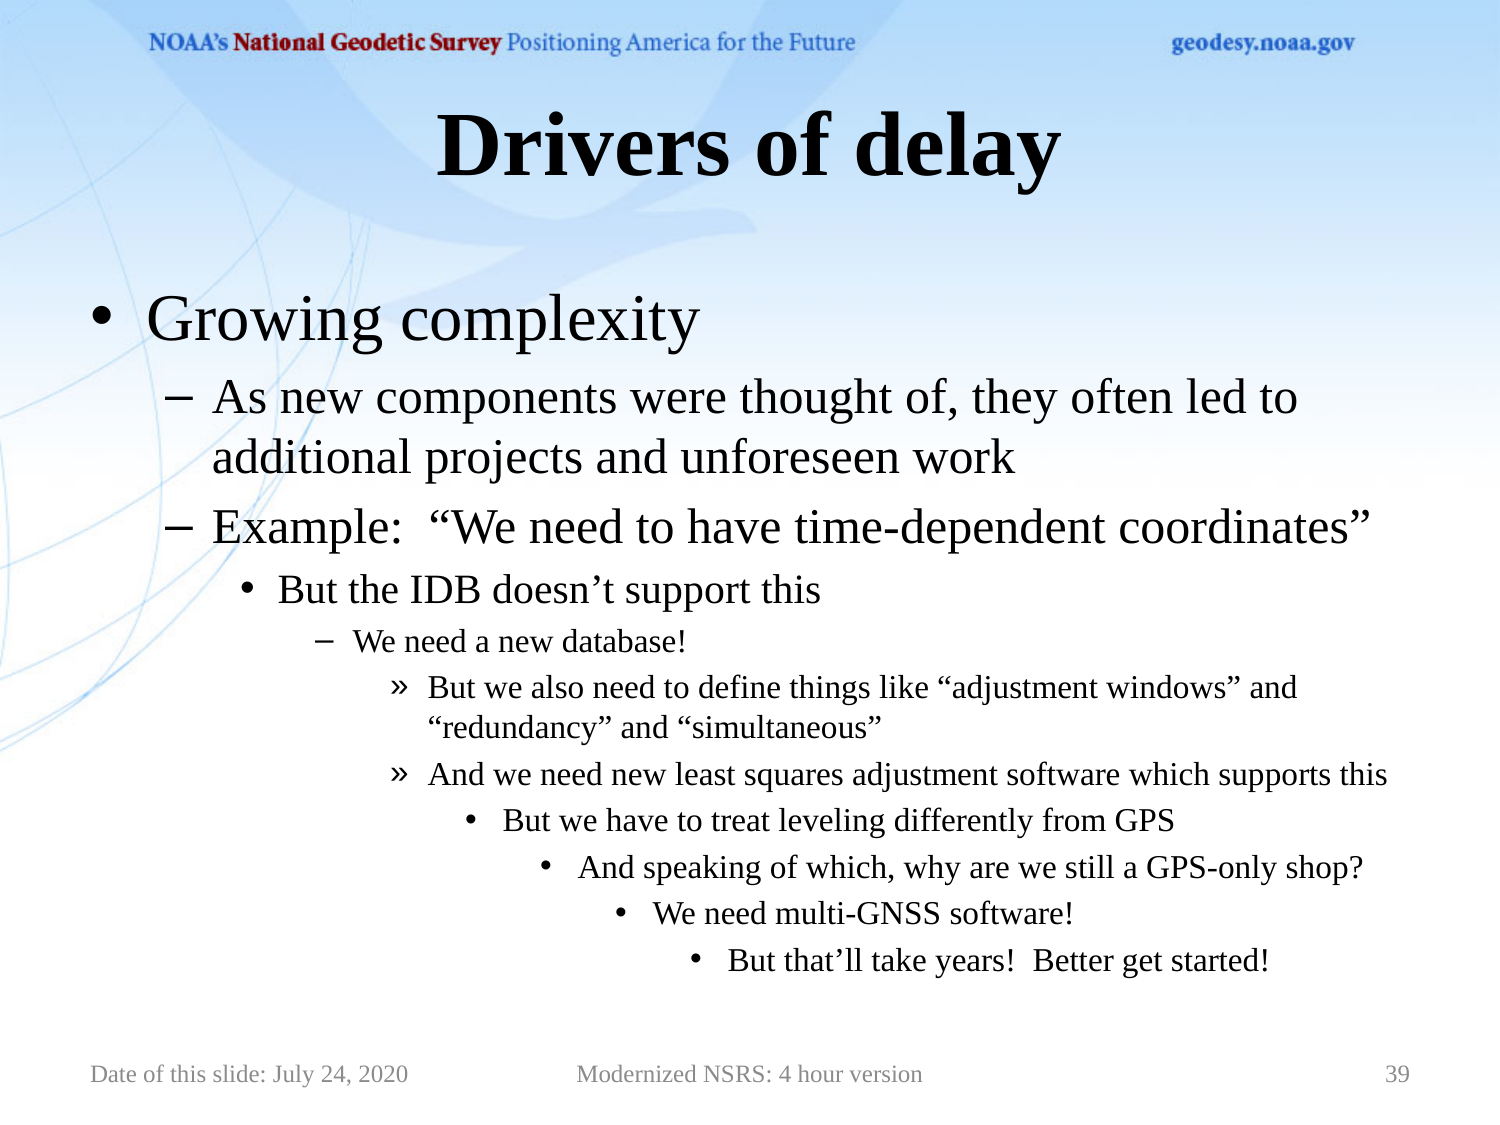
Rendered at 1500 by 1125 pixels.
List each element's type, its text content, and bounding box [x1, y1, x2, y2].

slide_number 39 [1074, 1042, 1425, 1103]
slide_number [75, 1042, 425, 1103]
footer Modernized NSRS: 4 hour version [512, 1042, 988, 1103]
picture [0, 0, 1500, 1125]
title Drivers of delay [75, 45, 1425, 233]
list Growing complexity As new components were thought of, they often led to additional projects and unforeseen work Example: “We need to have time-dependent coordinates” But the IDB doesn’t support this We need a new database! But we also need to define things like “adjustment windows” and “redundancy” and “simultaneous” And we need new least squares adjustment software which supports this But we have to treat leveling differently from GPS And speaking of which, why are we still a GPS-only shop? We need multi-GNSS software! But that’ll take years! Better get started! [75, 266, 1425, 1009]
